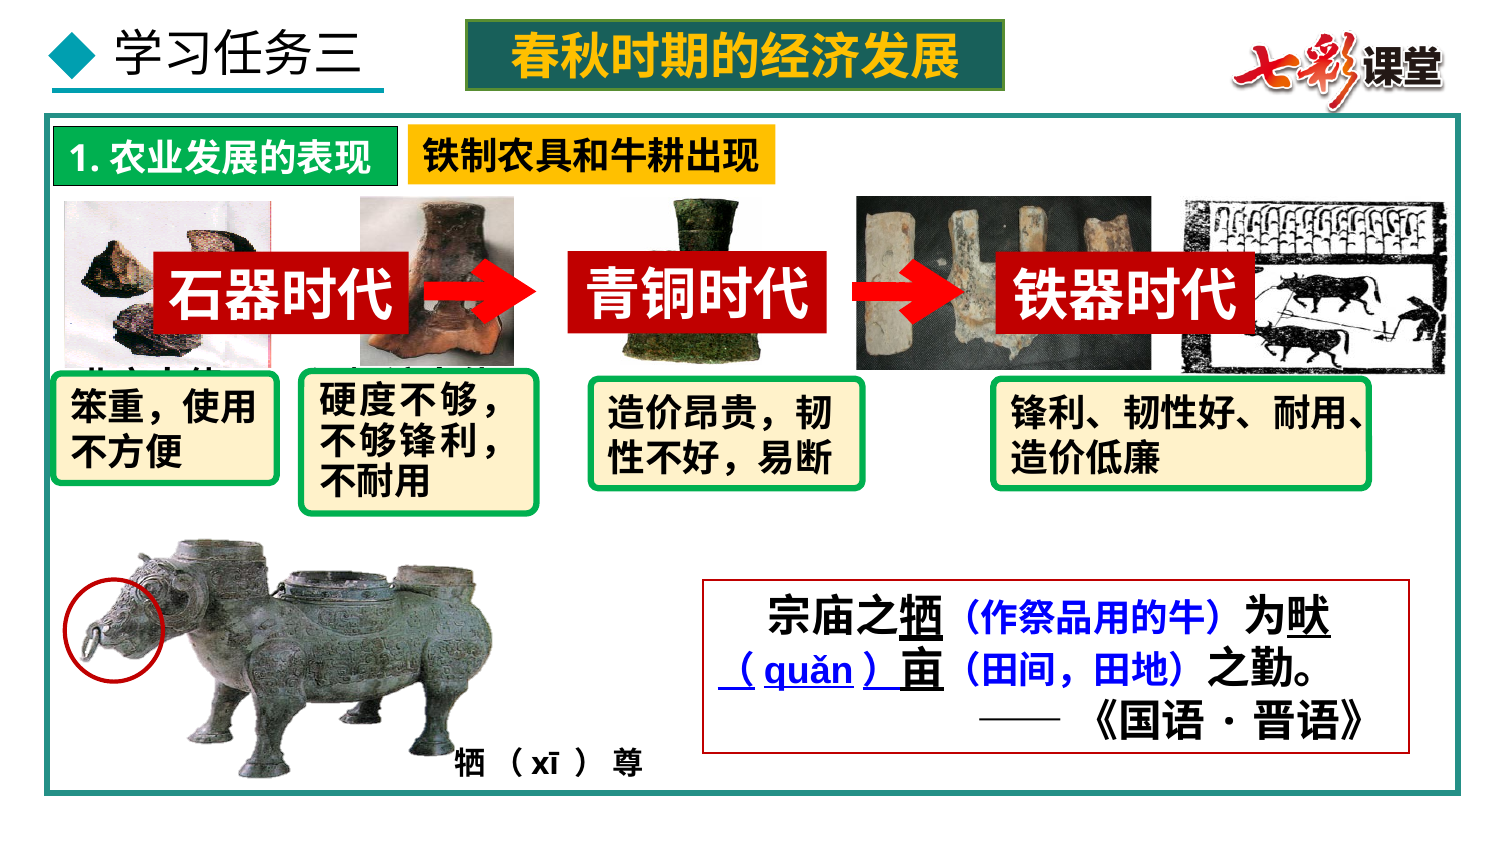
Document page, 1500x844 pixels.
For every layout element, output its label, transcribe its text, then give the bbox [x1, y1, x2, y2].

text_box 宗庙之牺（作祭品用的牛）为畎（quǎn）亩（田间，田地）之勤。 ——《国语·晋语》 [759, 580, 1409, 753]
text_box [64, 195, 1456, 457]
text_box 铁制农具和牛耕出现 [407, 124, 776, 185]
text_box 造价昂贵，韧性不好，易断 [590, 457, 863, 489]
text_box 春秋时期的经济发展 [465, 19, 1005, 90]
picture [1228, 26, 1449, 113]
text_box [76, 516, 759, 789]
text_box 硬度不够，不够锋利，不耐用 [301, 457, 537, 514]
text_box 锋利、韧性好、耐用、造价低廉 [993, 457, 1369, 489]
text_box 1.农业发展的表现 [53, 126, 398, 186]
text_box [423, 250, 828, 335]
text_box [851, 250, 1256, 336]
text_box [63, 596, 76, 665]
text_box 笨重，使用不方便 [53, 373, 277, 484]
